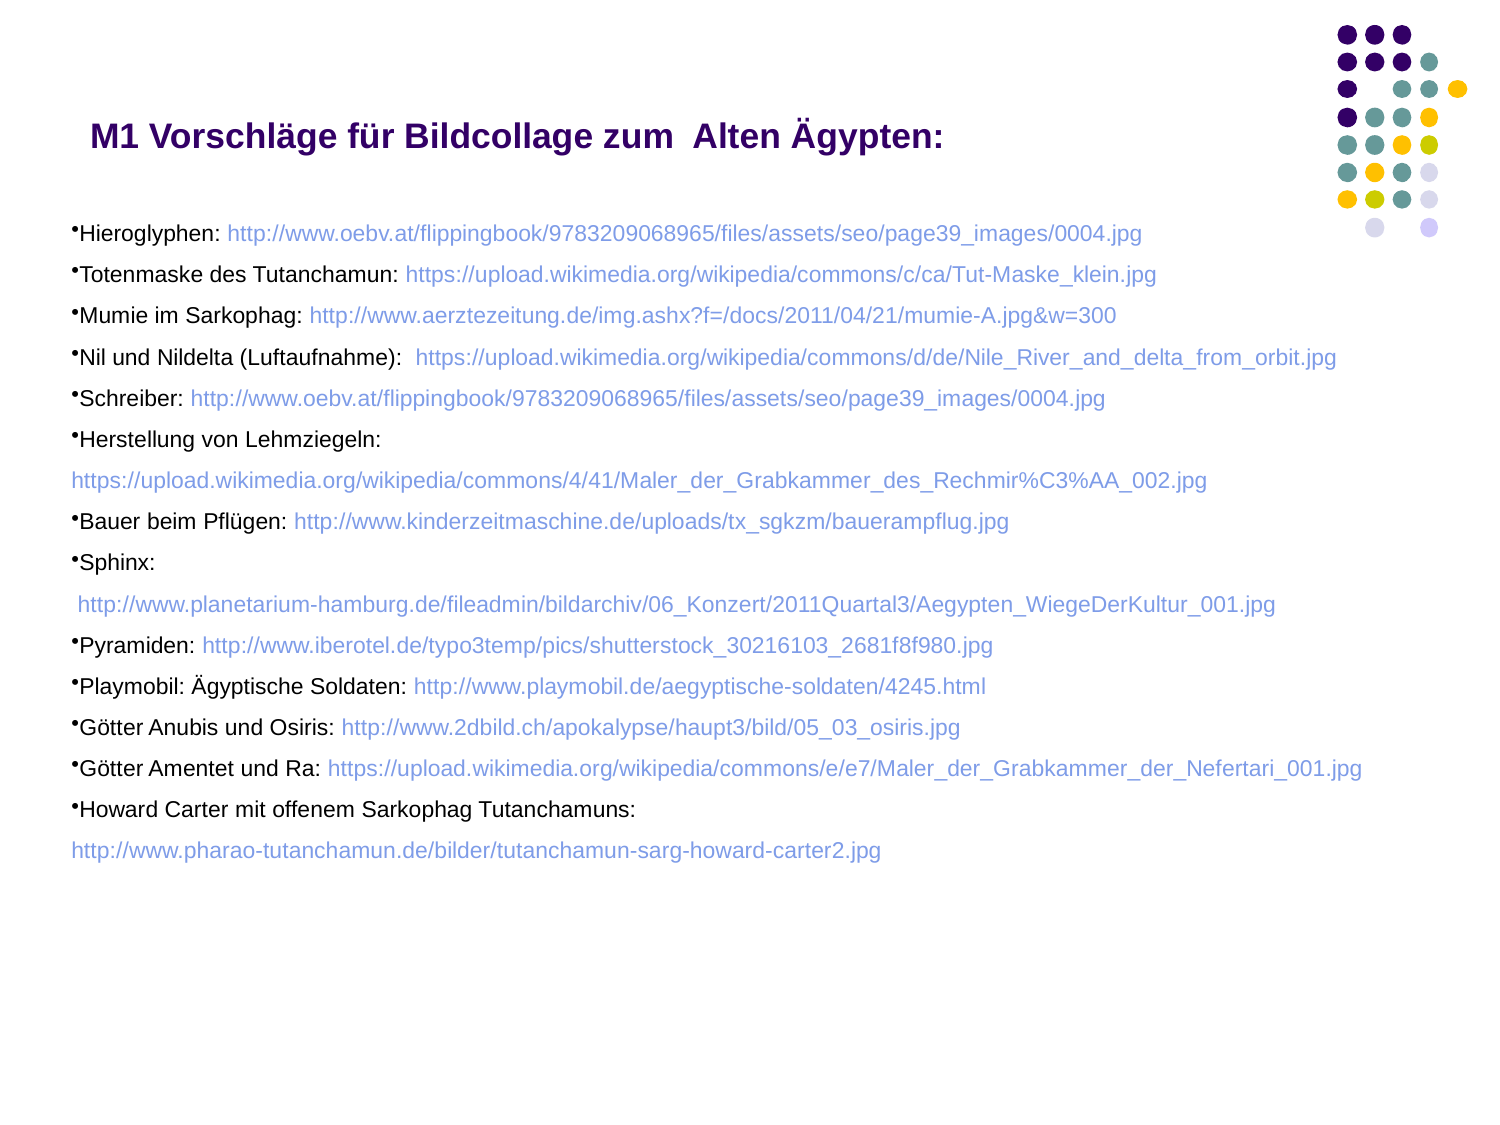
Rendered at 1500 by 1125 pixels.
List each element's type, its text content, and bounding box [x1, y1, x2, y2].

title M1 Vorschläge für Bildcollage zum Alten Ägypten: [75, 20, 1313, 197]
text_box Hieroglyphen: http://www.oebv.at/flippingbook/9783209068965/files/assets/seo/page39_images/0004.jpg Totenmaske des Tutanchamun: https://upload.wikimedia.org/wikipedia/commons/c/ca/Tut-Maske_klein.jpg Mumie im Sarkophag: http://www.aerztezeitung.de/img.ashx?f=/docs/2011/04/21/mumie-A.jpg&w=300 Nil und Nildelta (Luftaufnahme): https://upload.wikimedia.org/wikipedia/commons/d/de/Nile_River_and_delta_from_orbit.jpg Schreiber: http://www.oebv.at/flippingbook/9783209068965/files/assets/seo/page39_images/0004.jpg Herstellung von Lehmziegeln: https://upload.wikimedia.org/wikipedia/commons/4/41/Maler_der_Grabkammer_des_Rechmir%C3%AA_002.jpg Bauer beim Pflügen: http://www.kinderzeitmaschine.de/uploads/tx_sgkzm/bauerampflug.jpg Sphinx: http://www.planetarium-hamburg.de/fileadmin/bildarchiv/06_Konzert/2011Quartal3/Aegypten_WiegeDerKultur_001.jpg Pyramiden: http://www.iberotel.de/typo3temp/pics/shutterstock_30216103_2681f8f980.jpg Playmobil: Ägyptische Soldaten: http://www.playmobil.de/aegyptische-soldaten/4245.html Götter Anubis und Osiris: http://www.2dbild.ch/apokalypse/haupt3/bild/05_03_osiris.jpg Götter Amentet und Ra: https://upload.wikimedia.org/wikipedia/commons/e/e7/Maler_der_Grabkammer_der_Nefertari_001.jpg Howard Carter mit offenem Sarkophag Tutanchamuns: http://www.pharao-tutanchamun.de/bilder/tutanchamun-sarg-howard-carter2.jpg [56, 197, 1390, 871]
